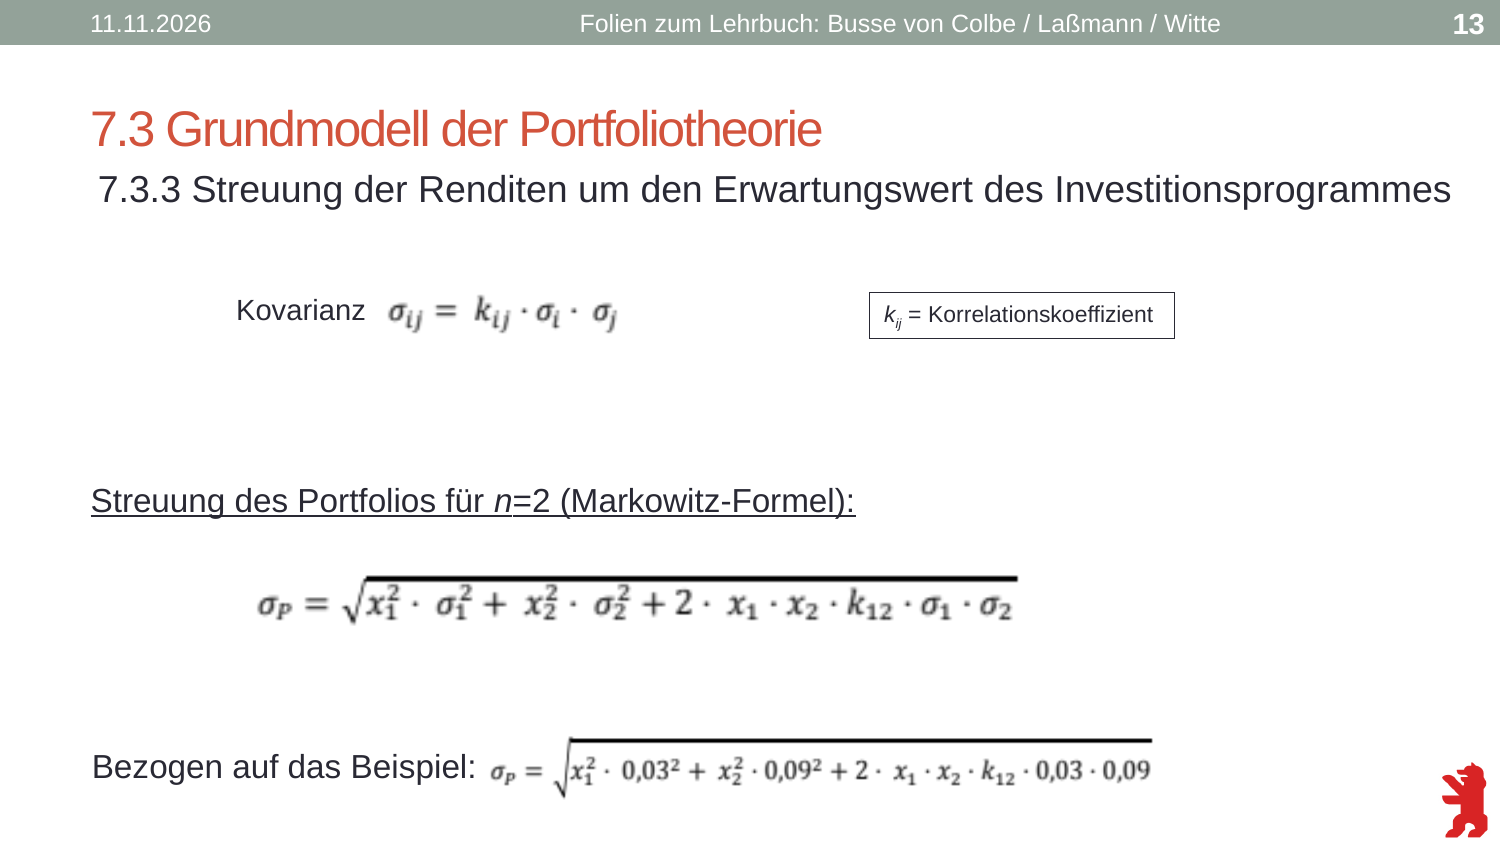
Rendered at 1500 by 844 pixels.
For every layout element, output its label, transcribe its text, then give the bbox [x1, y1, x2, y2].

text_box kij = Korrelationskoeffizient [869, 292, 1175, 339]
text_box 7.3.3 Streuung der Renditen um den Erwartungswert des Investitionsprogrammes [83, 157, 1468, 217]
picture [459, 715, 1179, 832]
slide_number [75, 2, 550, 43]
text_box Streuung des Portfolios für n=2 (Markowitz-Formel): [75, 472, 871, 527]
footer Folien zum Lehrbuch: Busse von Colbe / Laßmann / Witte [562, 2, 1238, 43]
picture [1434, 760, 1500, 844]
text_box Kovarianz [221, 283, 357, 334]
text_box Bezogen auf das Beispiel: [77, 738, 456, 793]
picture [220, 528, 1057, 691]
picture [360, 241, 650, 386]
slide_number 13 [1325, 2, 1500, 43]
title 7.3 Grundmodell der Portfoliotheorie [75, 65, 1425, 188]
